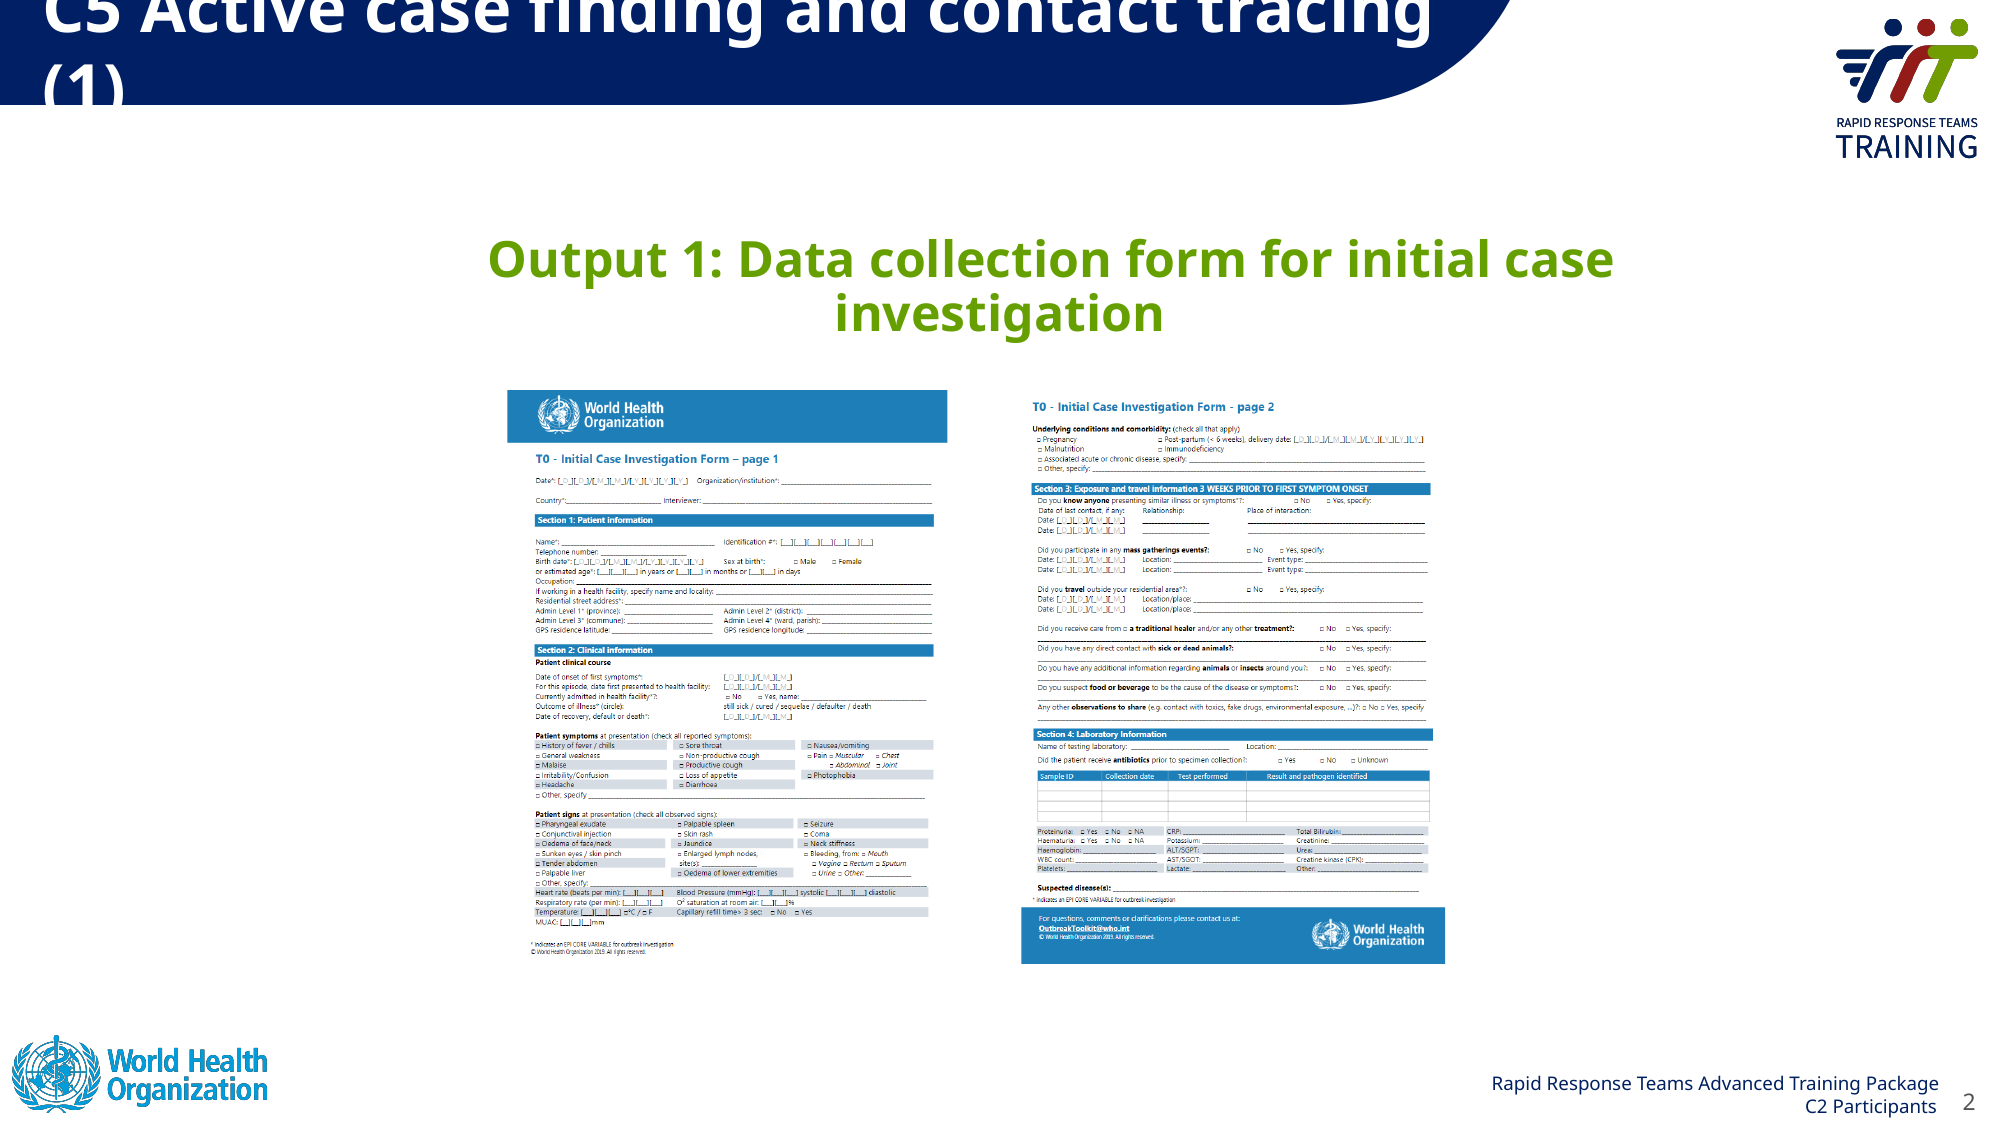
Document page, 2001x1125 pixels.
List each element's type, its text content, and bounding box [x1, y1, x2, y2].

picture [34, 1054, 43, 1078]
title C5 Active case finding and contact tracing (1) [34, 0, 1487, 99]
picture [46, 1056, 54, 1062]
picture [507, 389, 948, 964]
picture [1021, 389, 1446, 964]
picture [59, 1035, 267, 1113]
picture [30, 1083, 37, 1091]
picture [12, 1083, 48, 1113]
picture [36, 1088, 78, 1105]
picture [1835, 19, 1978, 167]
picture [22, 1062, 26, 1077]
picture [12, 1035, 54, 1068]
picture [0, 0, 1533, 105]
list Output 1: Data collection form for initial case investigation [237, 226, 1763, 992]
picture [24, 1054, 36, 1087]
picture [40, 1062, 47, 1070]
picture [50, 1108, 62, 1113]
picture [71, 1053, 90, 1091]
